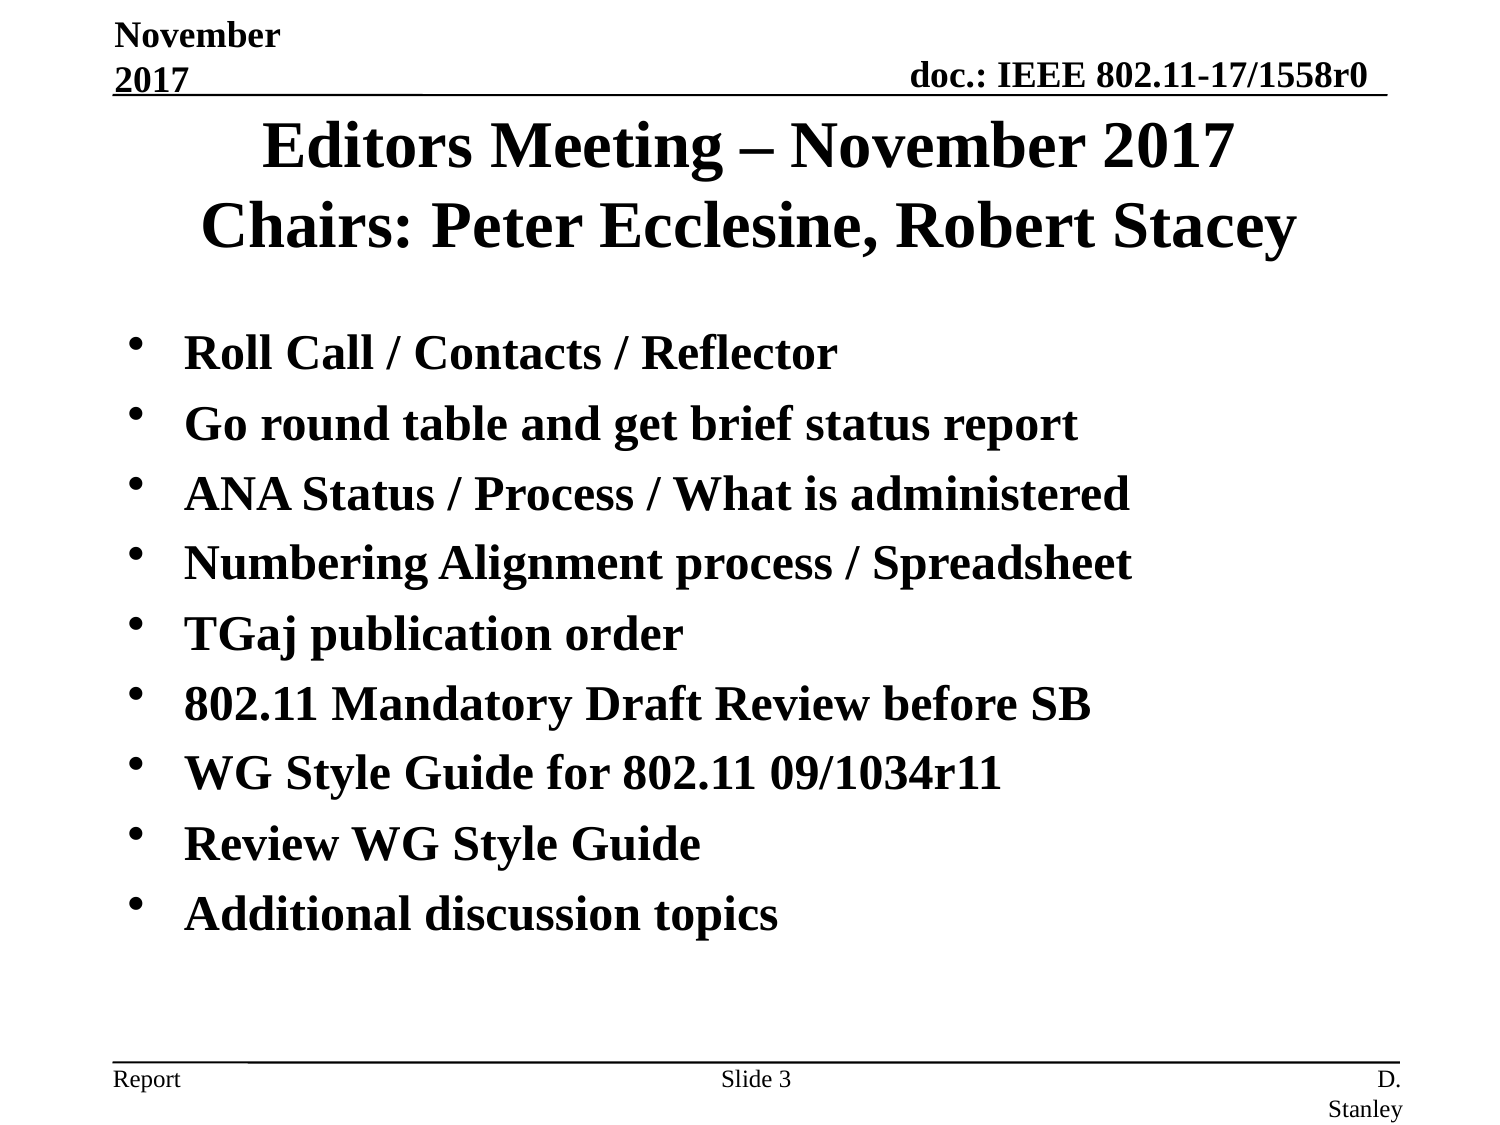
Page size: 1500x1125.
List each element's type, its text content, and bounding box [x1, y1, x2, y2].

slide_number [114, 54, 335, 100]
slide_number Slide 3 [721, 1062, 792, 1093]
list Roll Call / Contacts / Reflector Go round table and get brief status report ANA Status / Process / What is administered Numbering Alignment process / Spreadsheet TGaj publication order 802.11 Mandatory Draft Review before SB WG Style Guide for 802.11 09/1034r11 Review WG Style Guide Additional discussion topics [112, 312, 1475, 1038]
title Editors Meeting – November 2017 Chairs: Peter Ecclesine, Robert Stacey [112, 125, 1388, 238]
footer D. Stanley, HP Enterprise [1325, 1062, 1402, 1093]
